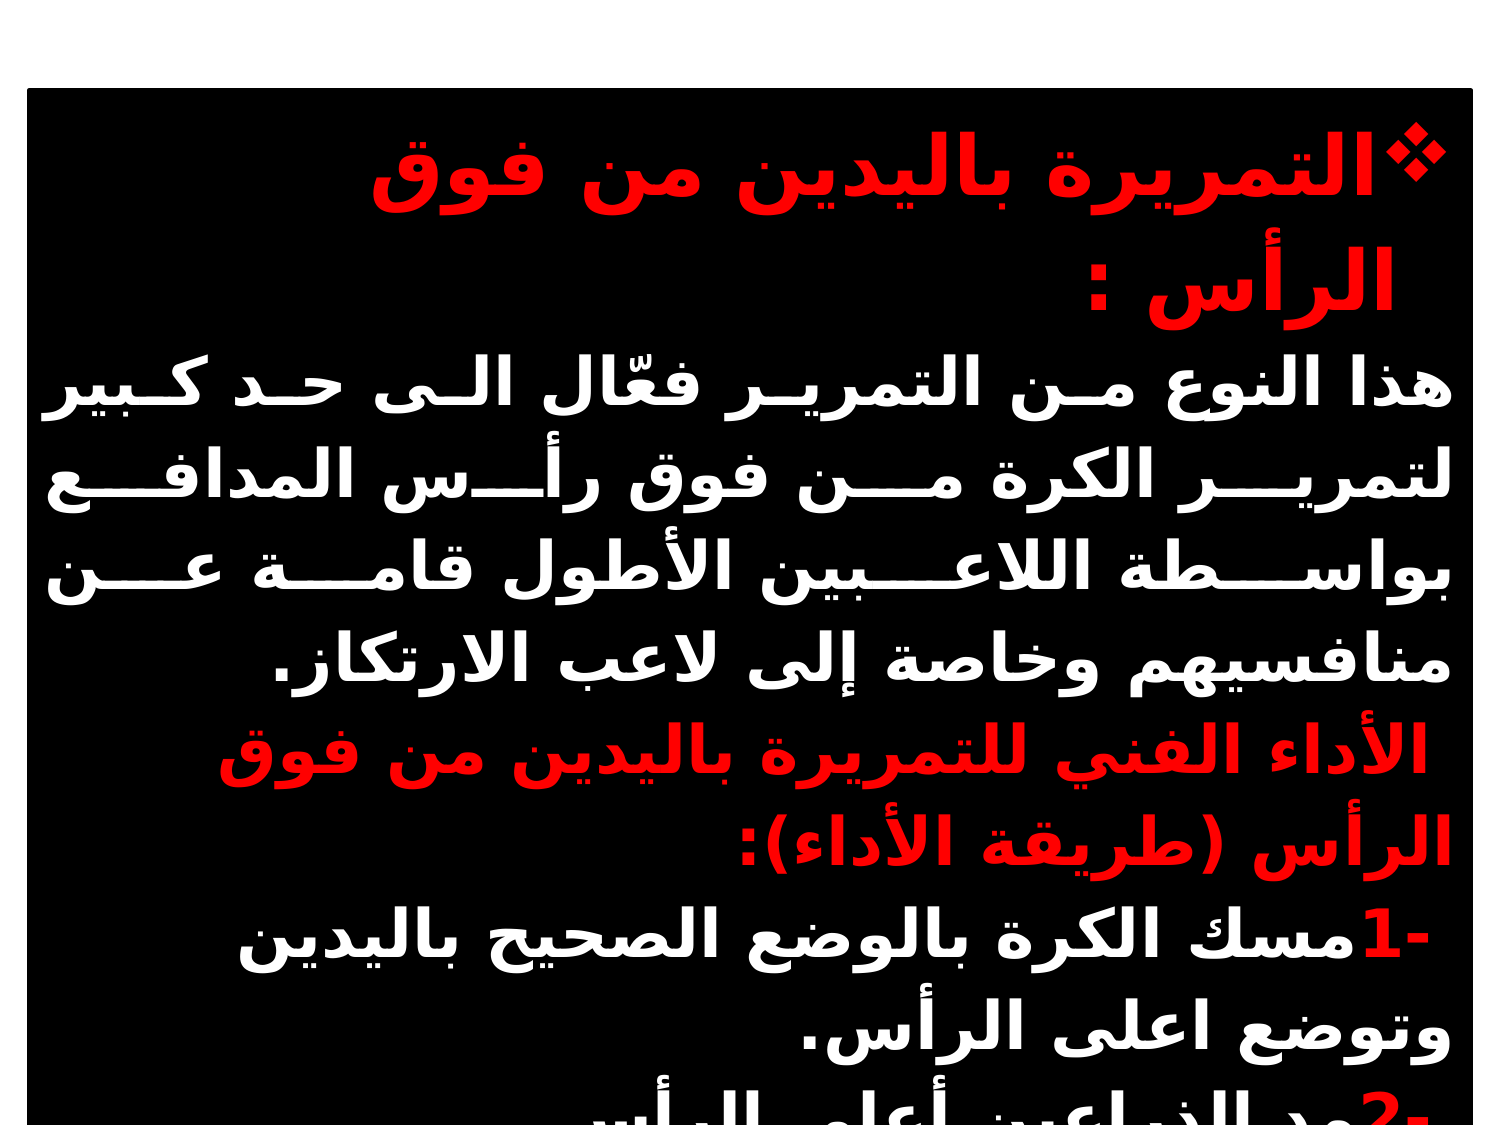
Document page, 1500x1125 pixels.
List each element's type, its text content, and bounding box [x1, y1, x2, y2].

text_box التمريرة باليدين من فوق الرأس : هذا النوع من التمرير فعّال الى حد كبير لتمرير الكرة من فوق رأس المدافع بواسطة اللاعبين الأطول قامة عن منافسيهم وخاصة إلى لاعب الارتكاز. الأداء الفني للتمريرة باليدين من فوق الرأس (طريقة الأداء): -1مسك الكرة بالوضع الصحيح باليدين وتوضع اعلى الرأس. -2مد الذراعين أعلى الرأس. -3أخذ خطوة الى الامام في اتجاه الزميل. -4تدفع الكرة بالذراعين بقوة. -5ثني الرسغين بقوة الى الامام لزيادة سرعة التمرير. [27, 88, 1473, 1125]
